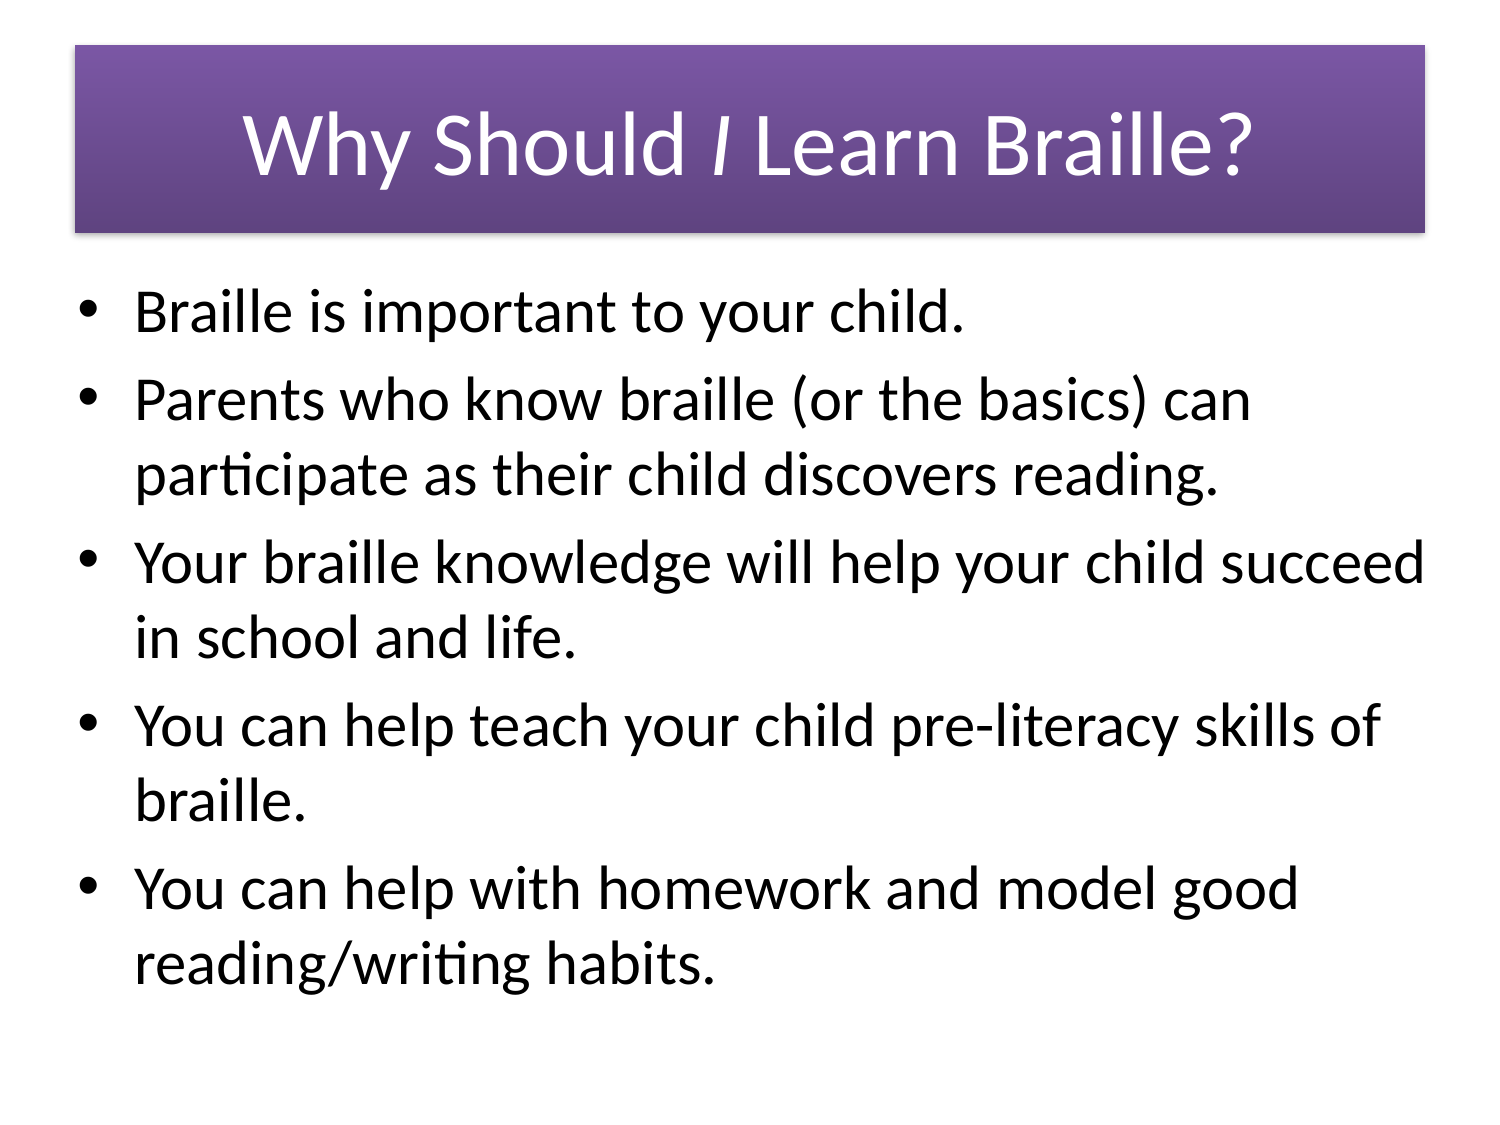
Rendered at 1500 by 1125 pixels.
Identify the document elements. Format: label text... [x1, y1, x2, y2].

list Braille is important to your child. Parents who know braille (or the basics) can participate as their child discovers reading. Your braille knowledge will help your child succeed in school and life. You can help teach your child pre-literacy skills of braille. You can help with homework and model good reading/writing habits. [62, 262, 1450, 1005]
title Why Should I Learn Braille? [75, 45, 1425, 233]
